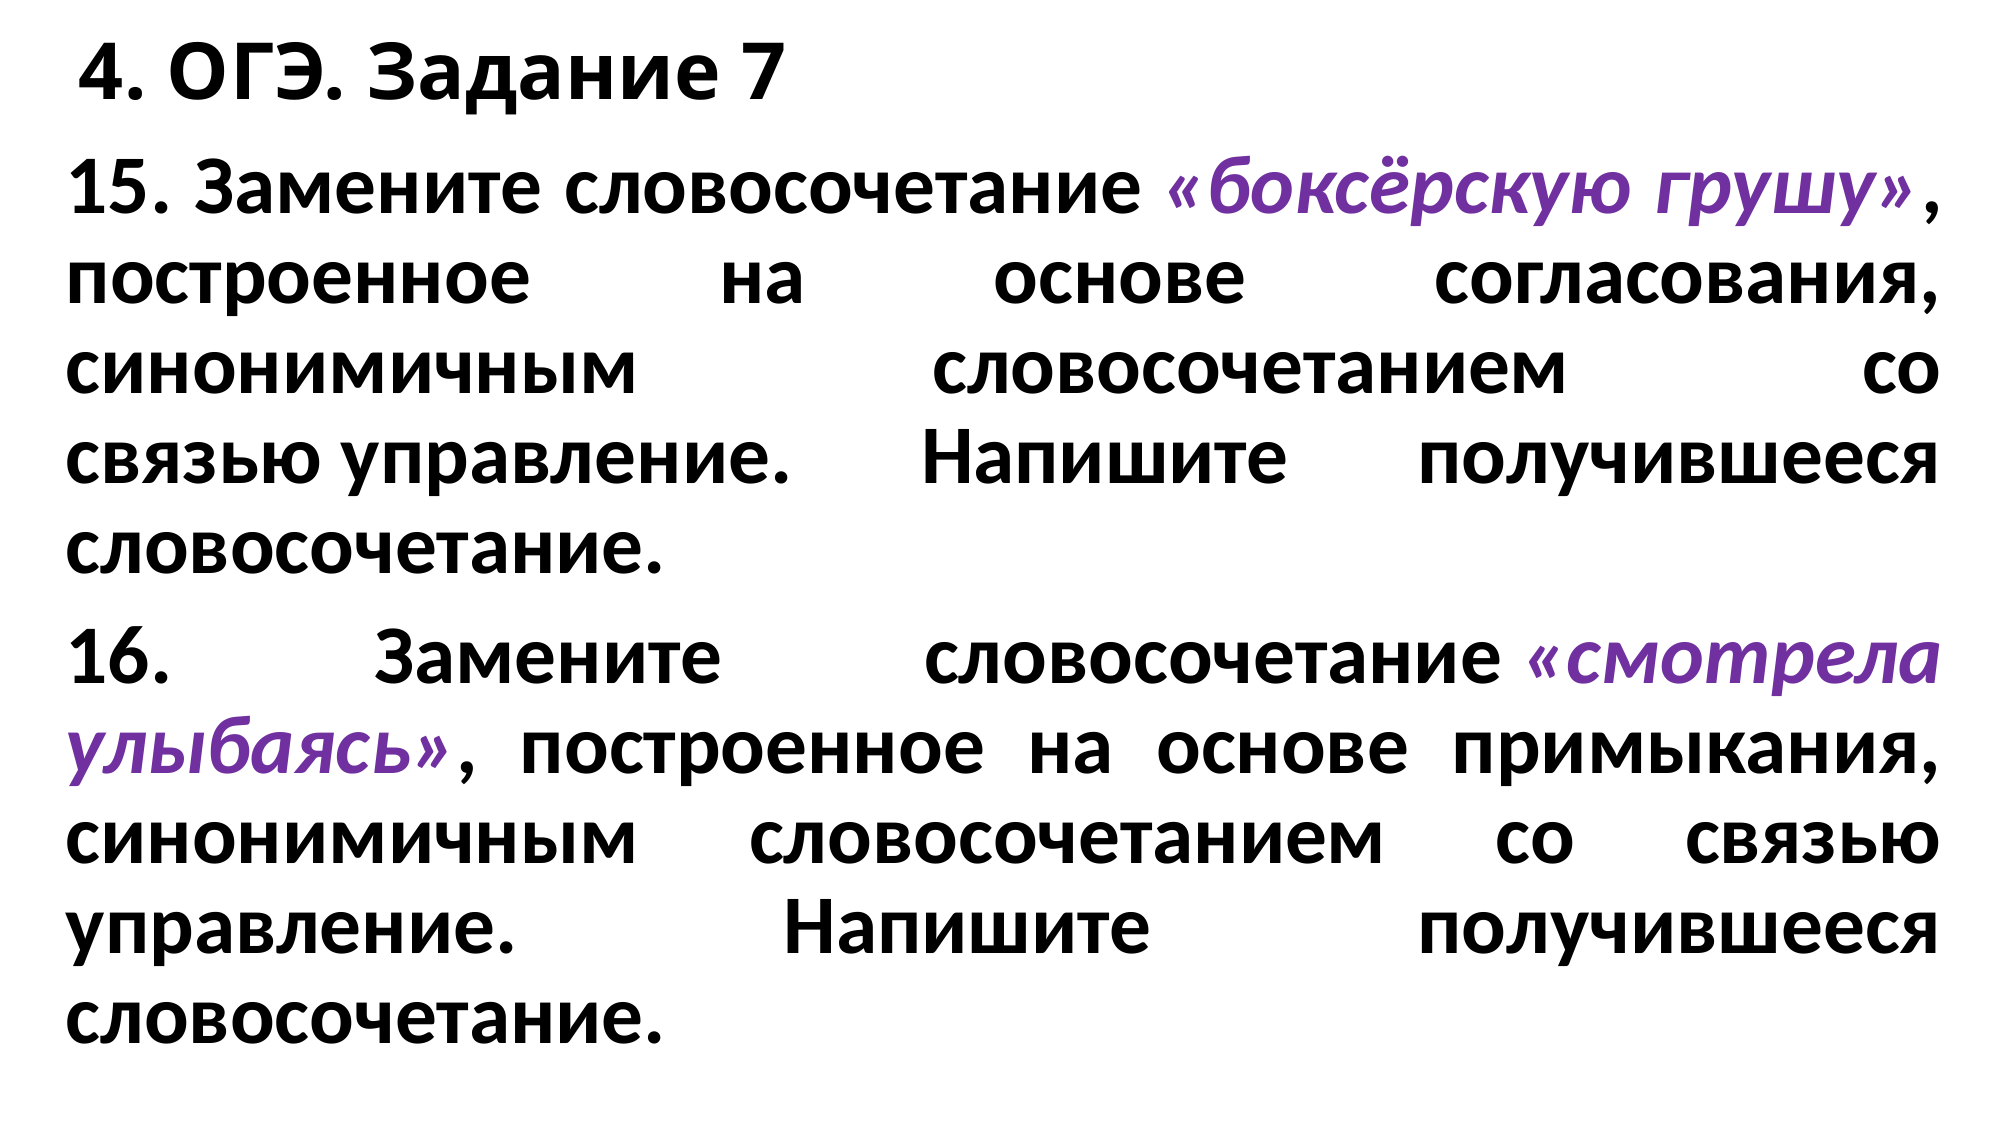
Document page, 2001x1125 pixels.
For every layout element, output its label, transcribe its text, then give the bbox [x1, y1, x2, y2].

list 15. Замените словосочетание «боксёрскую грушу», построенное на основе согласования, синонимичным словосочетанием со связью управление. Напишите получившееся словосочетание. 16. Замените словосочетание «смотрела улыбаясь», построенное на основе примыкания, синонимичным словосочетанием со связью управление. Напишите получившееся словосочетание. [50, 134, 1958, 1075]
title 4. ОГЭ. Задание 7 [63, 23, 1905, 124]
